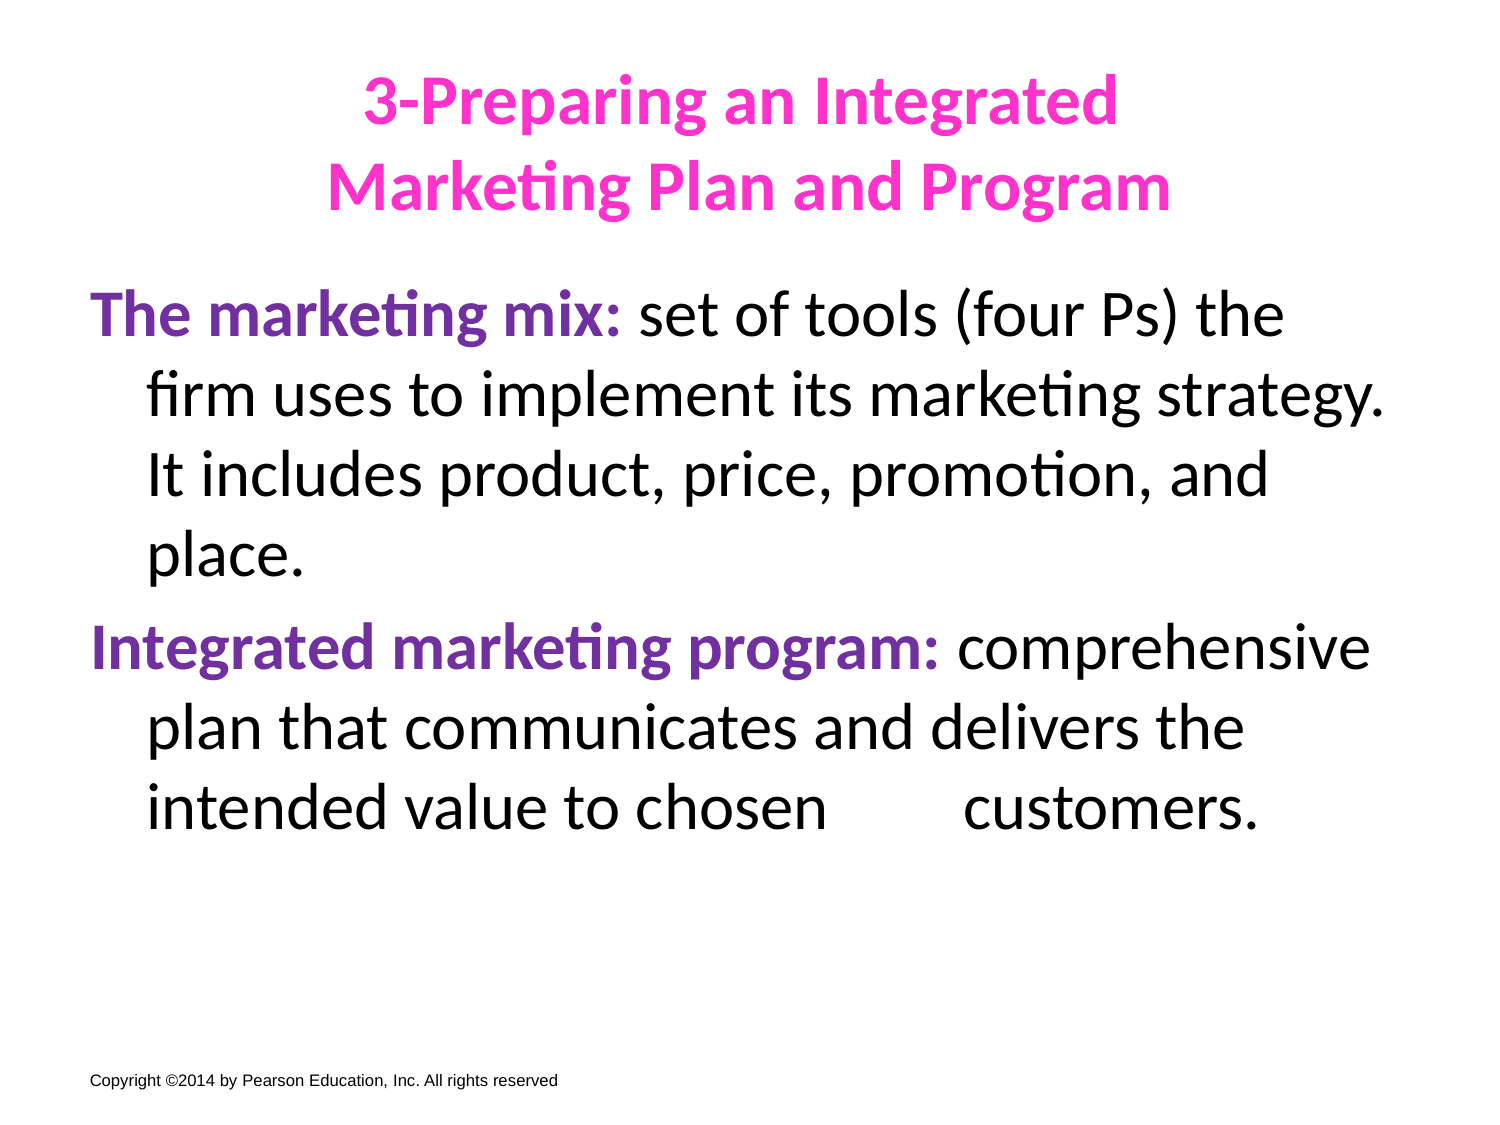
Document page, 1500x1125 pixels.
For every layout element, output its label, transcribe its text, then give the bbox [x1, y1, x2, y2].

list The marketing mix: set of tools (four Ps) the firm uses to implement its marketing strategy. It includes product, price, promotion, and place. Integrated marketing program: comprehensive plan that communicates and delivers the intended value to chosen customers. [75, 262, 1425, 1005]
text_box Copyright ©2014 by Pearson Education, Inc. All rights reserved [74, 1062, 825, 1098]
title 3-Preparing an Integrated Marketing Plan and Program [75, 45, 1425, 233]
